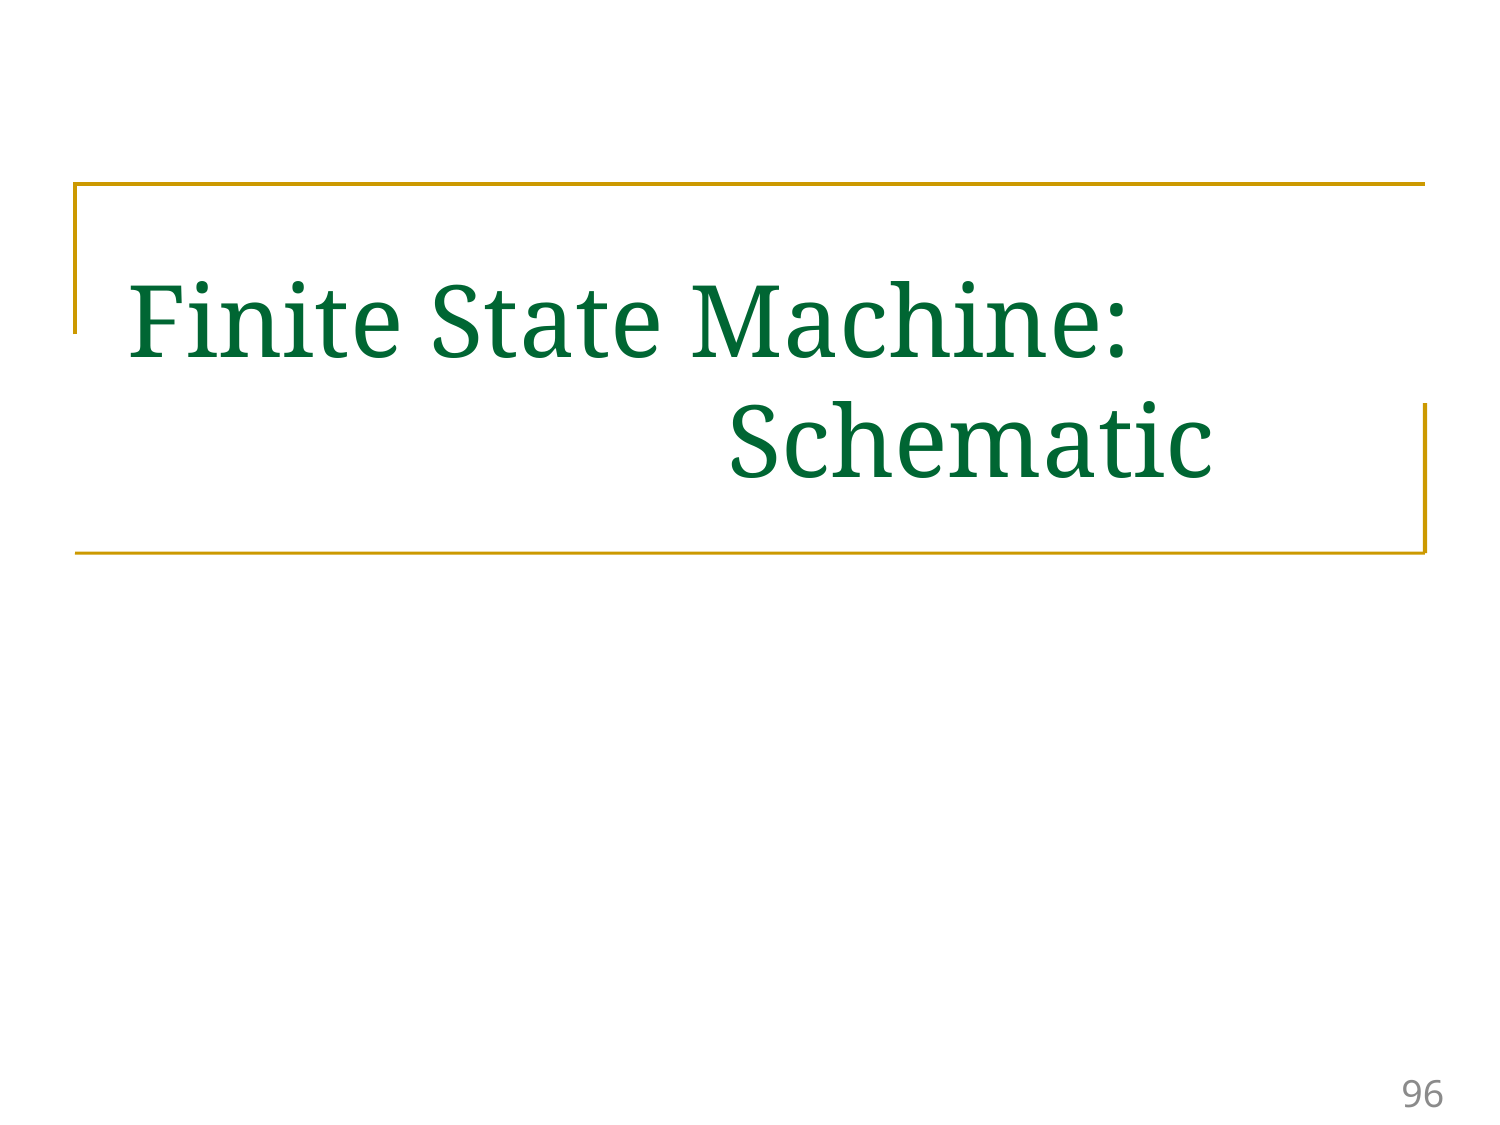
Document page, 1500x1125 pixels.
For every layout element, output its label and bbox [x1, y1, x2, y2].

slide_number [1121, 1066, 1460, 1125]
title [112, 249, 1413, 538]
